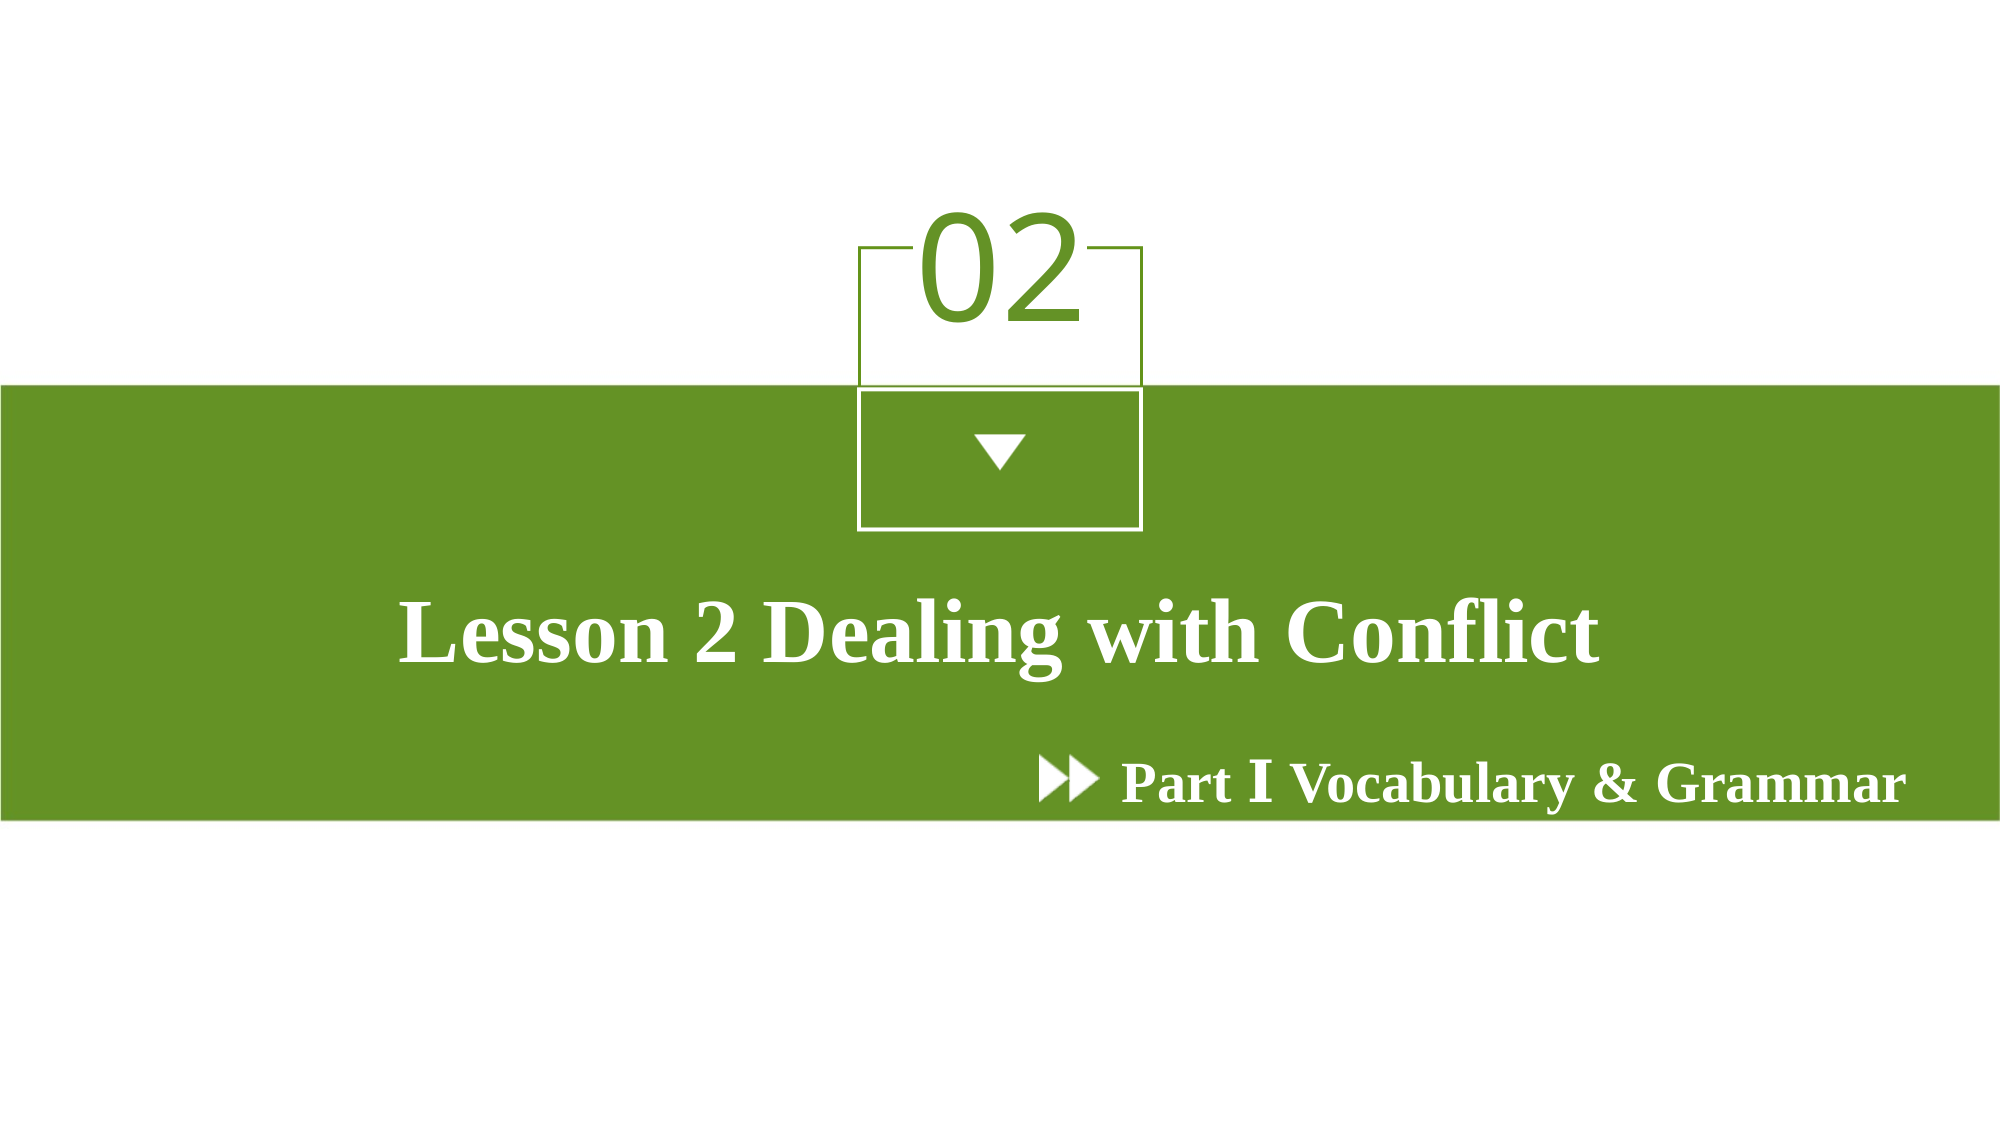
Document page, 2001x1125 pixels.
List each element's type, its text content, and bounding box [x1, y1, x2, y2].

picture [0, 732, 2000, 1125]
text_box 02 [896, 171, 1106, 353]
text_box Part Ⅰ Vocabulary & Grammar [1121, 738, 1997, 821]
picture [0, 0, 2000, 518]
text_box Lesson 2 Dealing with Conflict [0, 518, 2000, 732]
